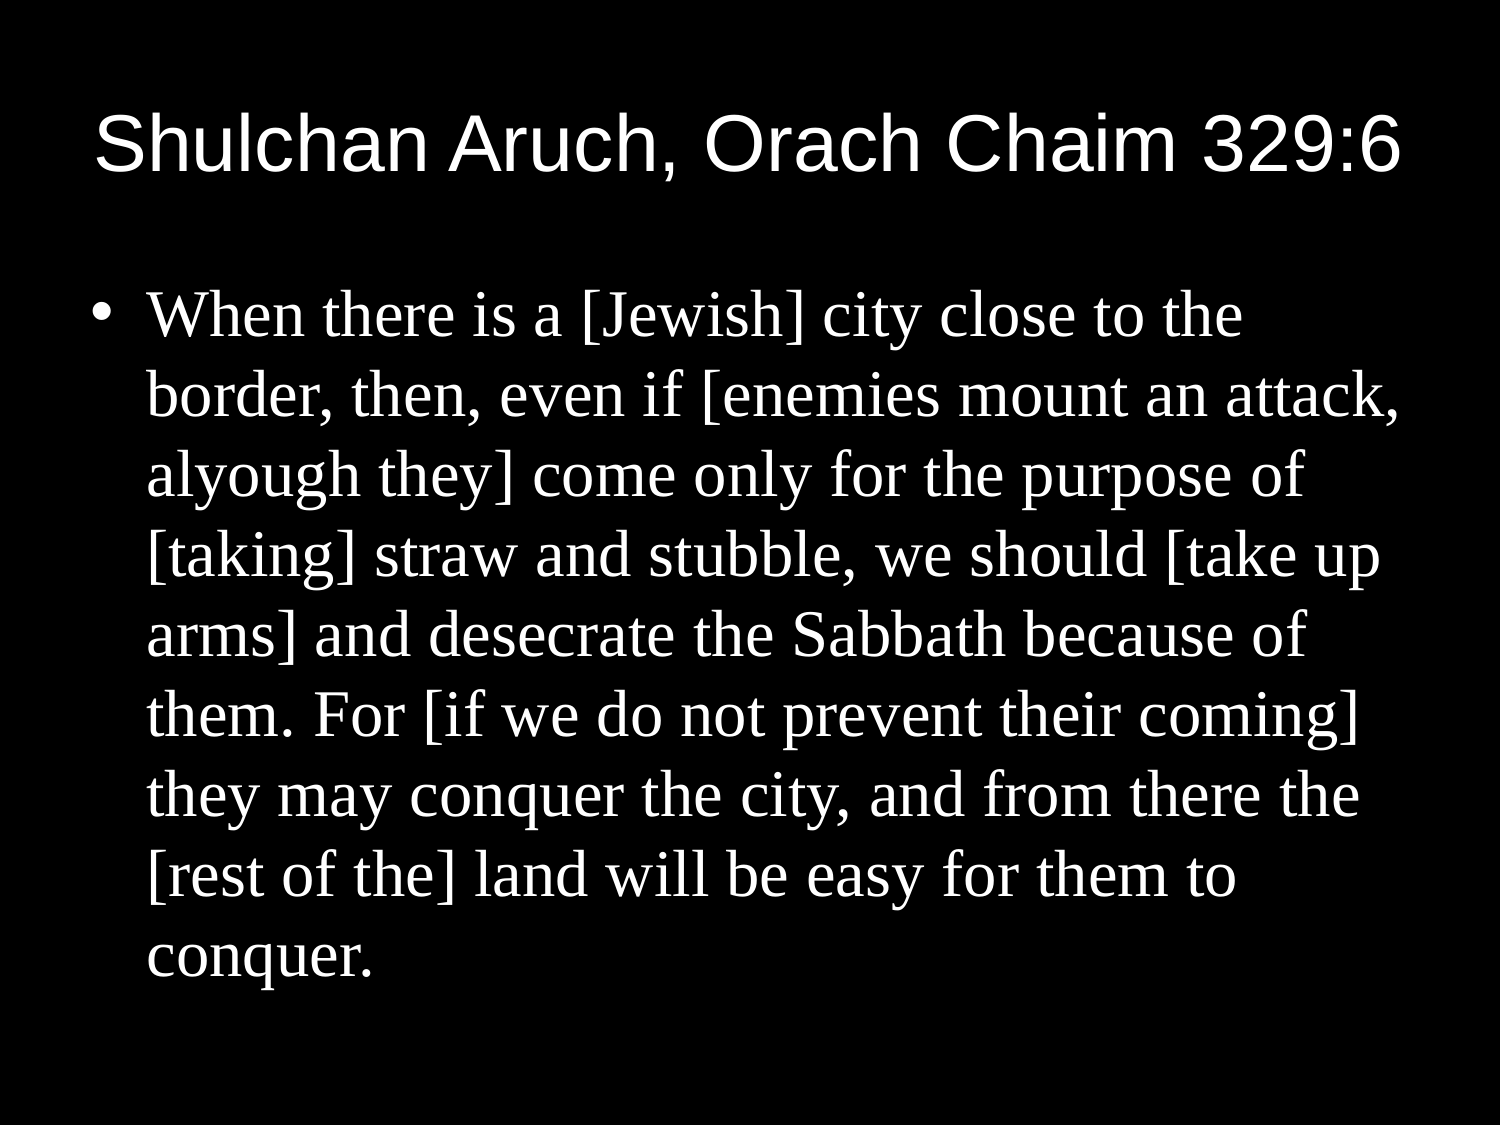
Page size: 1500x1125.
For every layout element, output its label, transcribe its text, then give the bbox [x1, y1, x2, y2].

list When there is a [Jewish] city close to the border, then, even if [enemies mount an attack, alyough they] come only for the purpose of [taking] straw and stubble, we should [take up arms] and desecrate the Sabbath because of them. For [if we do not prevent their coming] they may conquer the city, and from there the [rest of the] land will be easy for them to conquer. [75, 262, 1425, 1005]
title Shulchan Aruch, Orach Chaim 329:6 [75, 45, 1425, 233]
